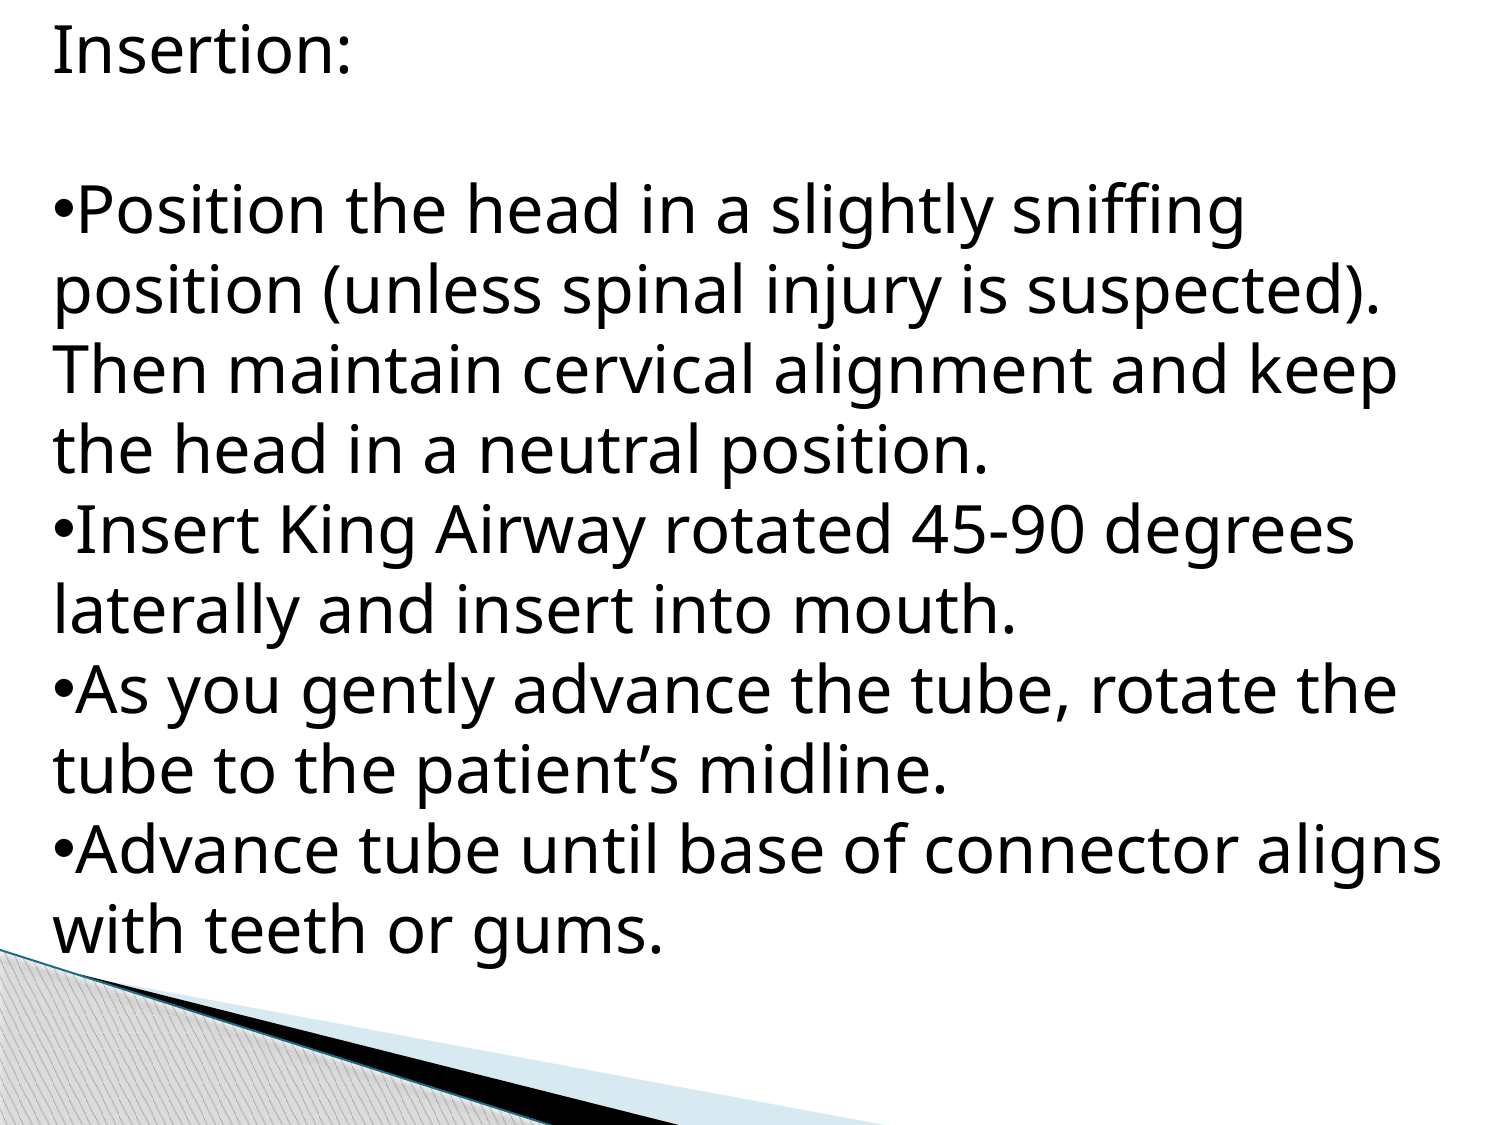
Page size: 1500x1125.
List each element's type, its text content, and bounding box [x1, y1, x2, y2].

text_box Insertion: Position the head in a slightly sniffing position (unless spinal injury is suspected). Then maintain cervical alignment and keep the head in a neutral position. Insert King Airway rotated 45-90 degrees laterally and insert into mouth. As you gently advance the tube, rotate the tube to the patient’s midline. Advance tube until base of connector aligns with teeth or gums. [37, 0, 1463, 975]
